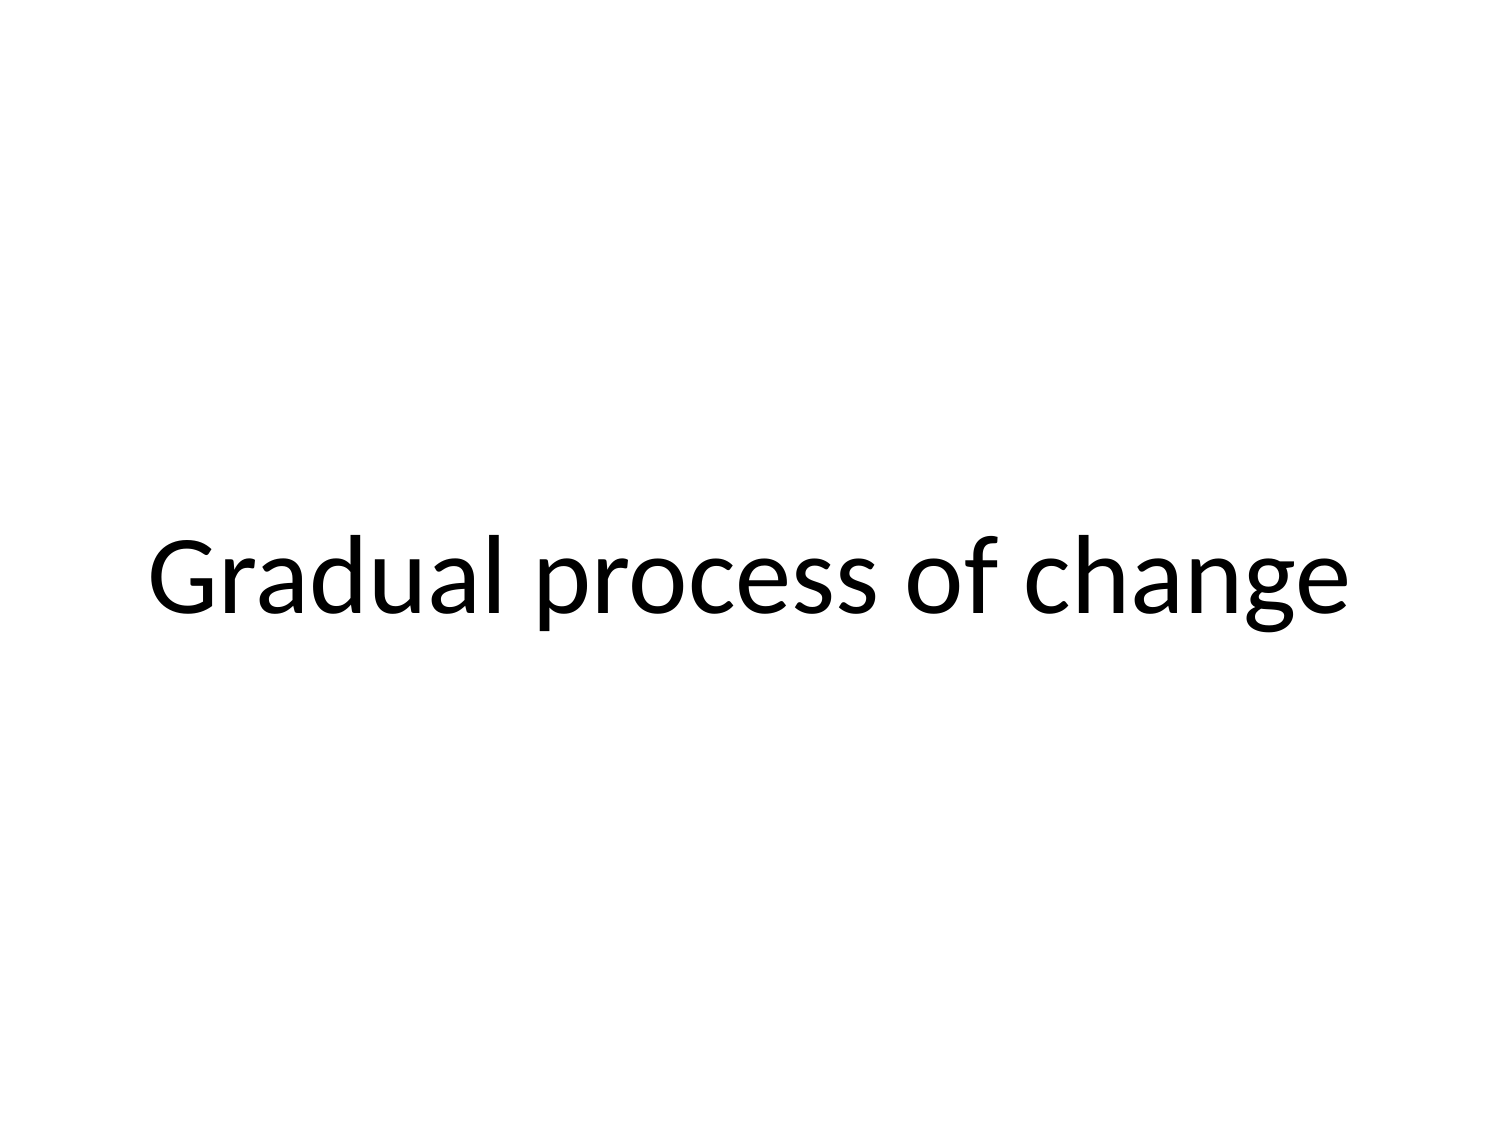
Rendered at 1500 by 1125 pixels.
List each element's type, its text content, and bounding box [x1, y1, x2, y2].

title Gradual process of change [112, 50, 1388, 1088]
